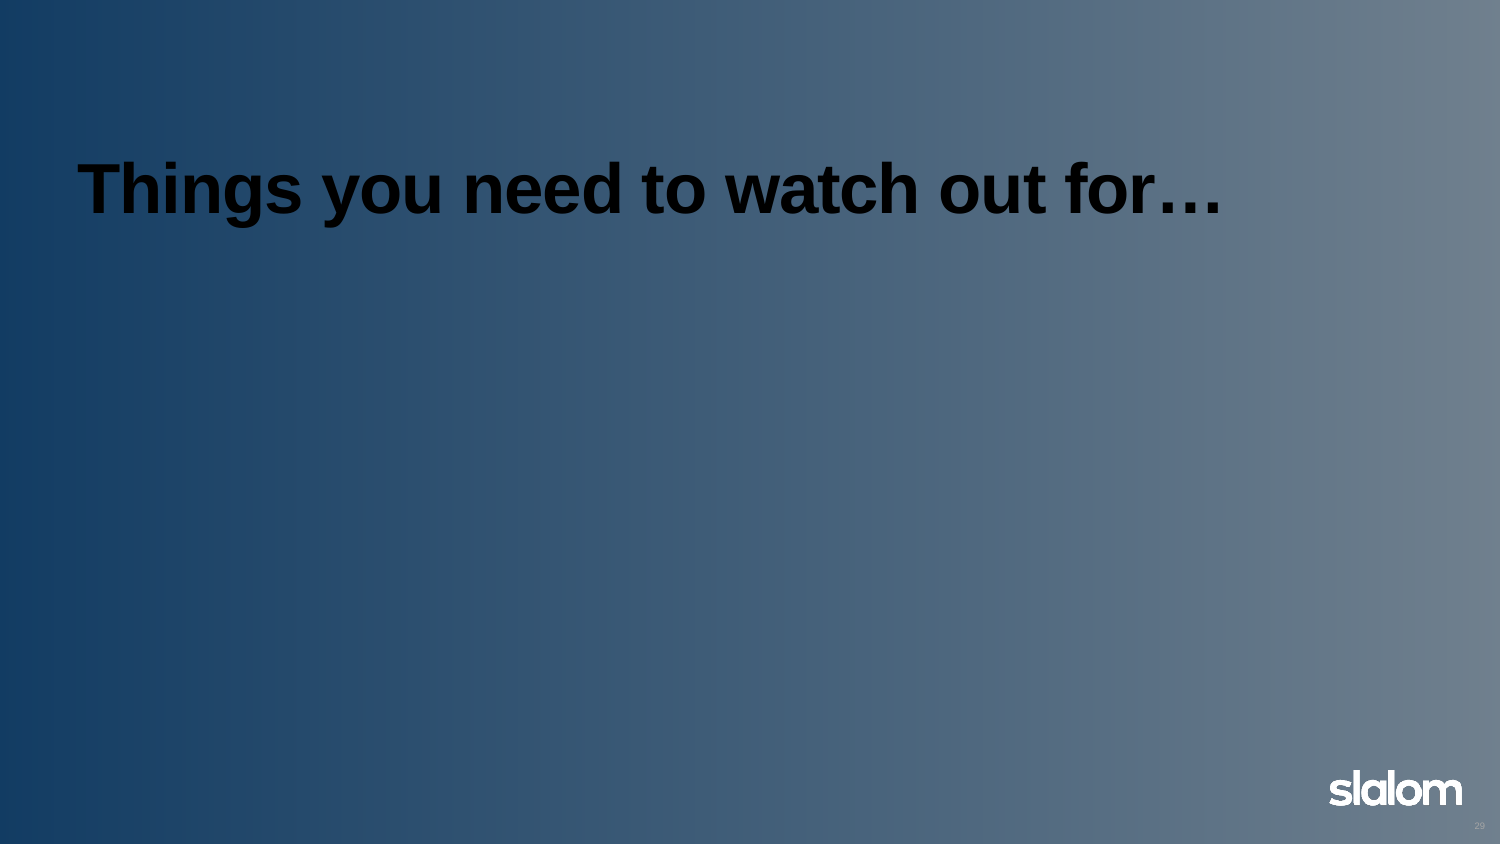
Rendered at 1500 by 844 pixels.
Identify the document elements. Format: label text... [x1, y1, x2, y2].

title Things you need to watch out for… [77, 154, 1420, 228]
picture [1329, 770, 1462, 806]
slide_number 29 [1149, 813, 1500, 838]
